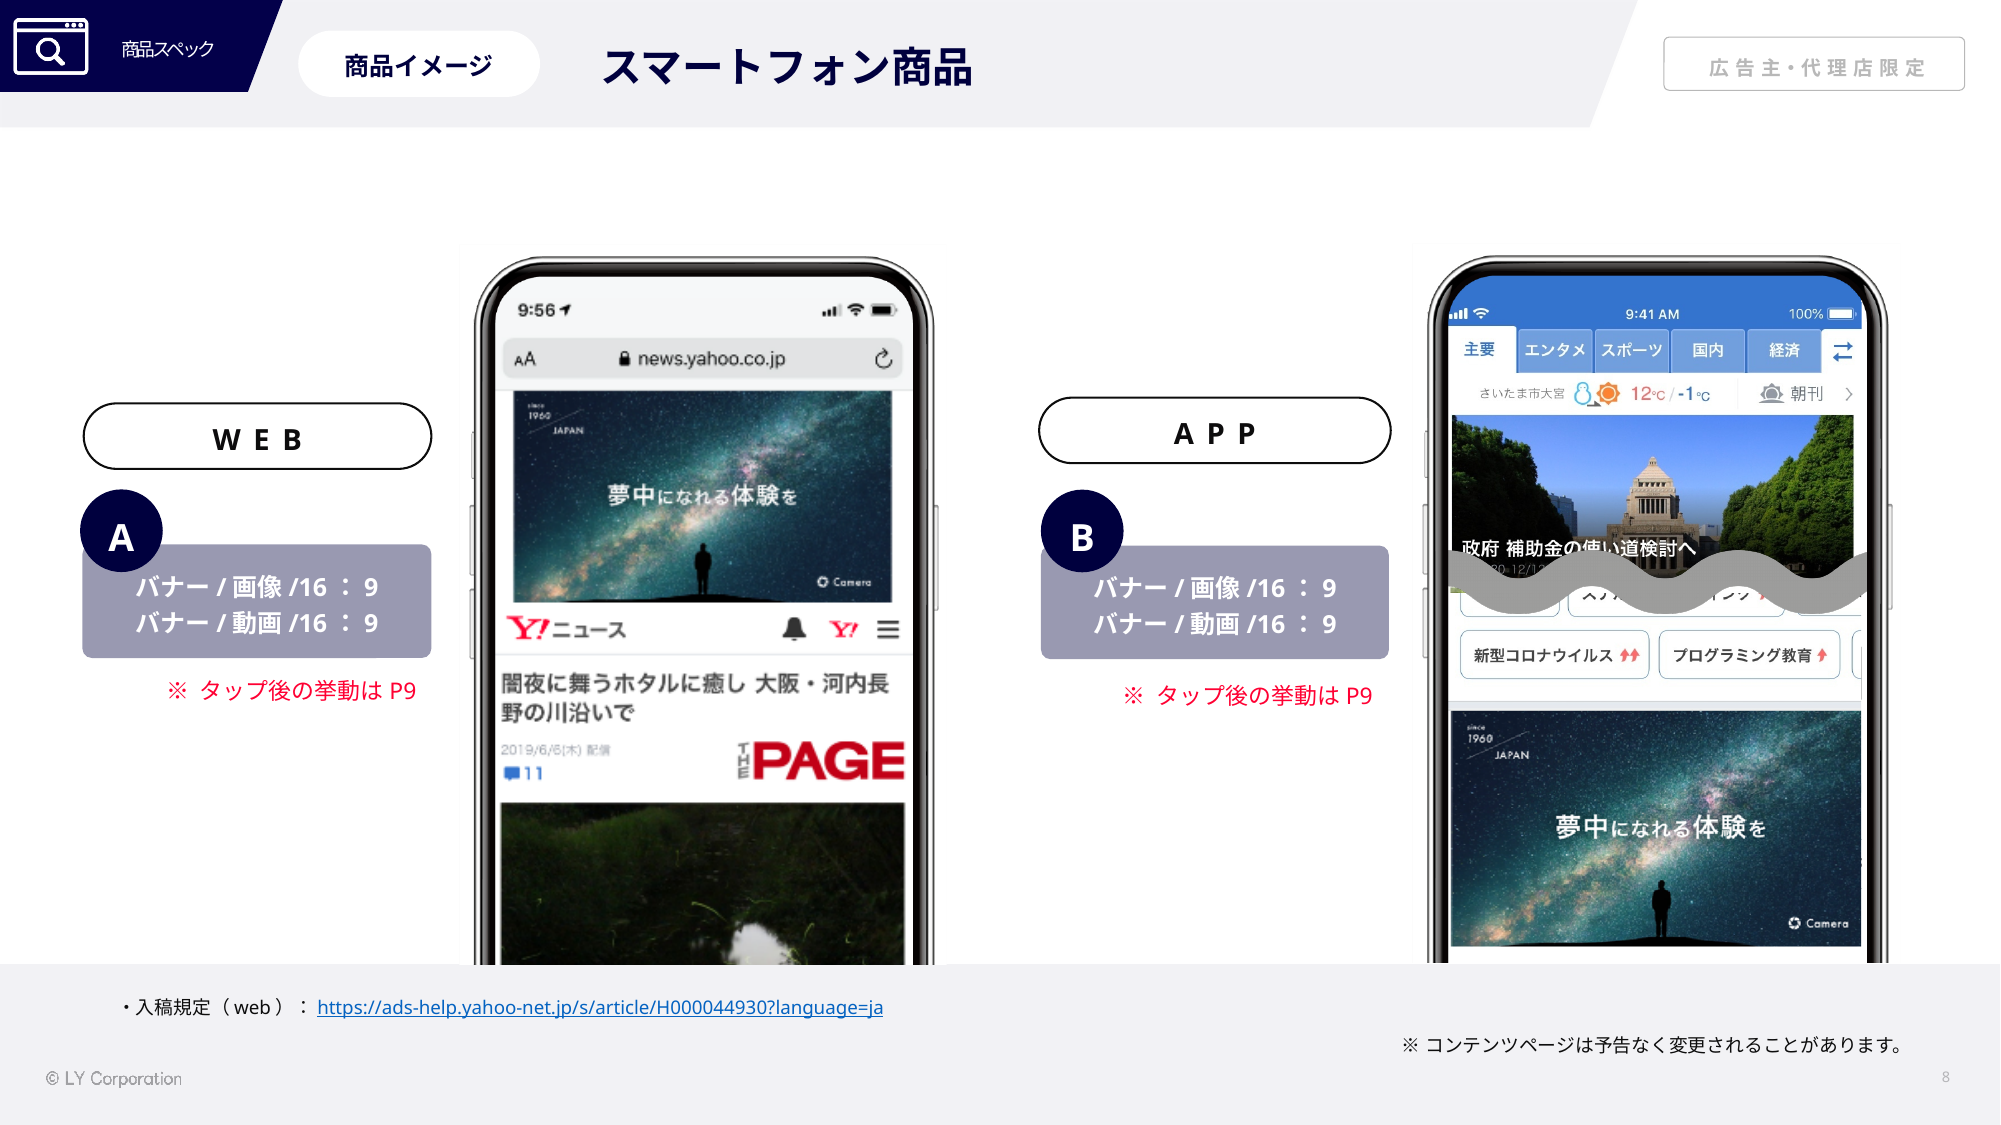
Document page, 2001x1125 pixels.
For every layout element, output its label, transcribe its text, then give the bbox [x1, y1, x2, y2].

text_box WEB [82, 402, 433, 470]
picture [46, 1071, 181, 1088]
text_box バナー/画像/16：9 バナー/動画/16：9 [1039, 544, 1391, 661]
picture [9, 5, 92, 87]
text_box APP [1038, 396, 1392, 465]
text_box ※ タップ後の挙動はP9 [166, 677, 417, 705]
text_box ・入稿規定（web）：https://ads-help.yahoo-net.jp/s/article/H000044930?language=ja [102, 982, 1577, 1029]
text_box ※ タップ後の挙動はP9 [1122, 681, 1374, 709]
list スマートフォン商品 [599, 41, 1481, 97]
list 商品スペック [97, 13, 240, 81]
text_box B [1039, 488, 1125, 574]
text_box バナー/画像/16：9 バナー/動画/16：9 [81, 543, 433, 660]
text_box A [79, 488, 164, 574]
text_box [1412, 241, 1901, 1020]
text_box 商品イメージ [297, 29, 542, 98]
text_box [458, 244, 947, 964]
text_box ※コンテンツページは予告なく変更されることがあります。 [1401, 1033, 1911, 1056]
